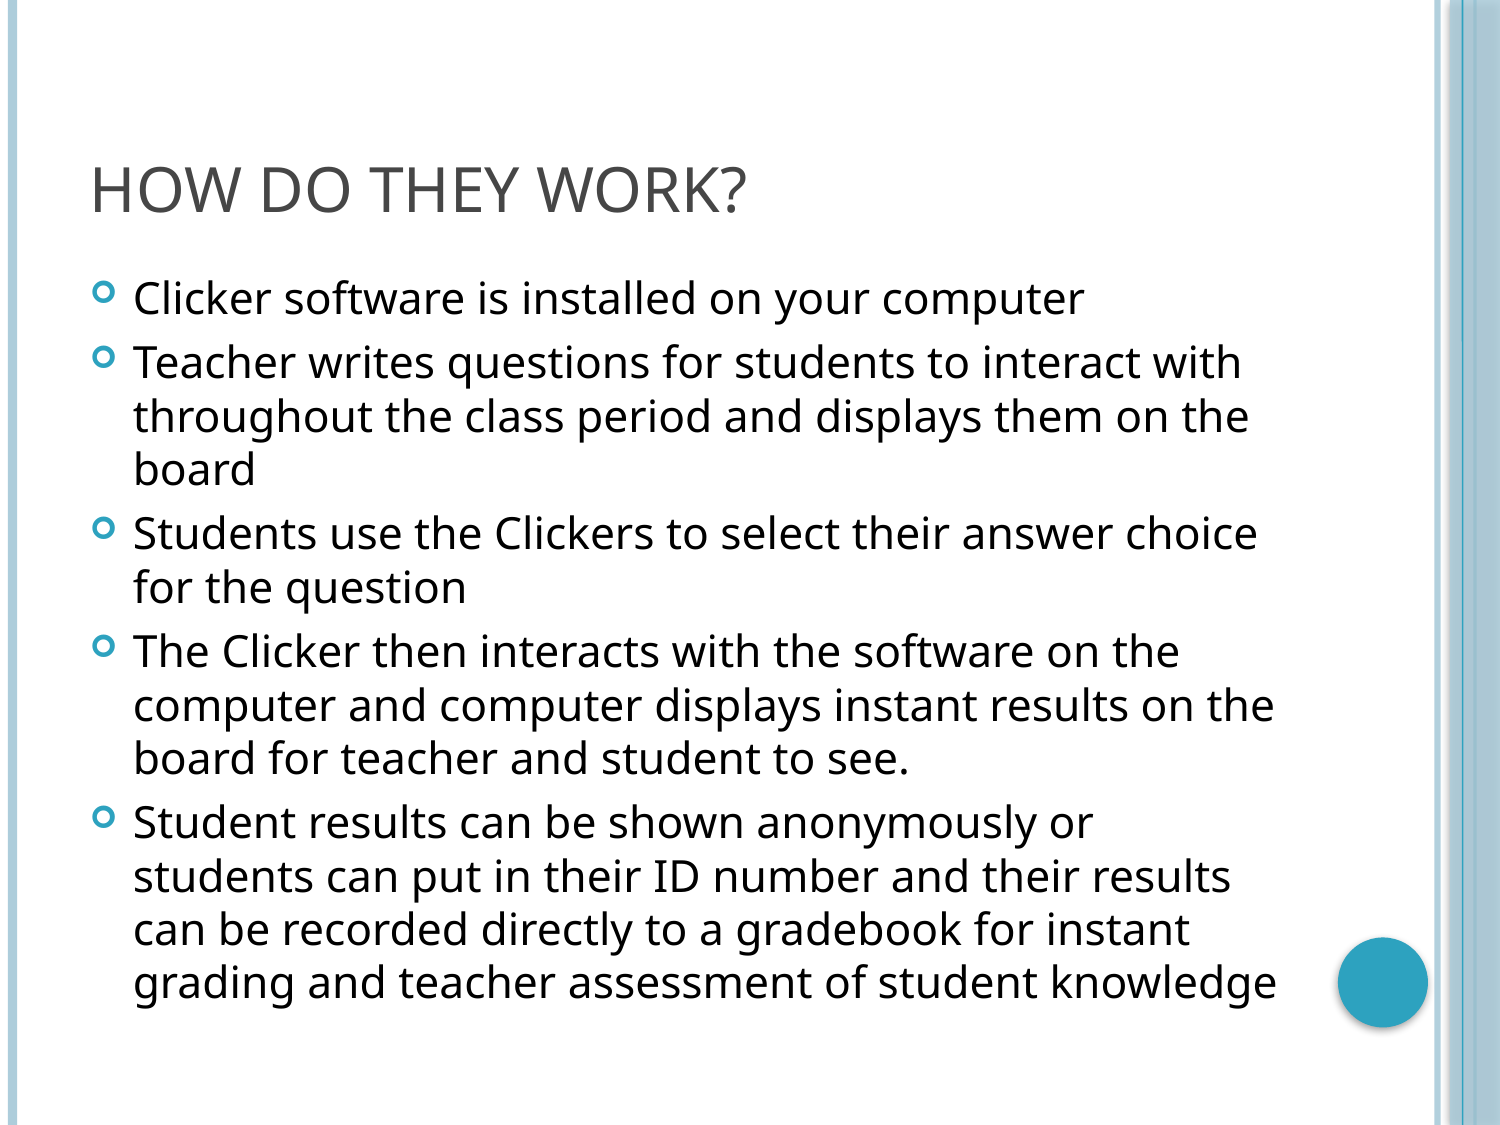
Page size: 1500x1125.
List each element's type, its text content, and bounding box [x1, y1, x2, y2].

title How do they Work? [75, 45, 1300, 233]
list Clicker software is installed on your computer Teacher writes questions for students to interact with throughout the class period and displays them on the board Students use the Clickers to select their answer choice for the question The Clicker then interacts with the software on the computer and computer displays instant results on the board for teacher and student to see. Student results can be shown anonymously or students can put in their ID number and their results can be recorded directly to a gradebook for instant grading and teacher assessment of student knowledge [75, 262, 1300, 1062]
